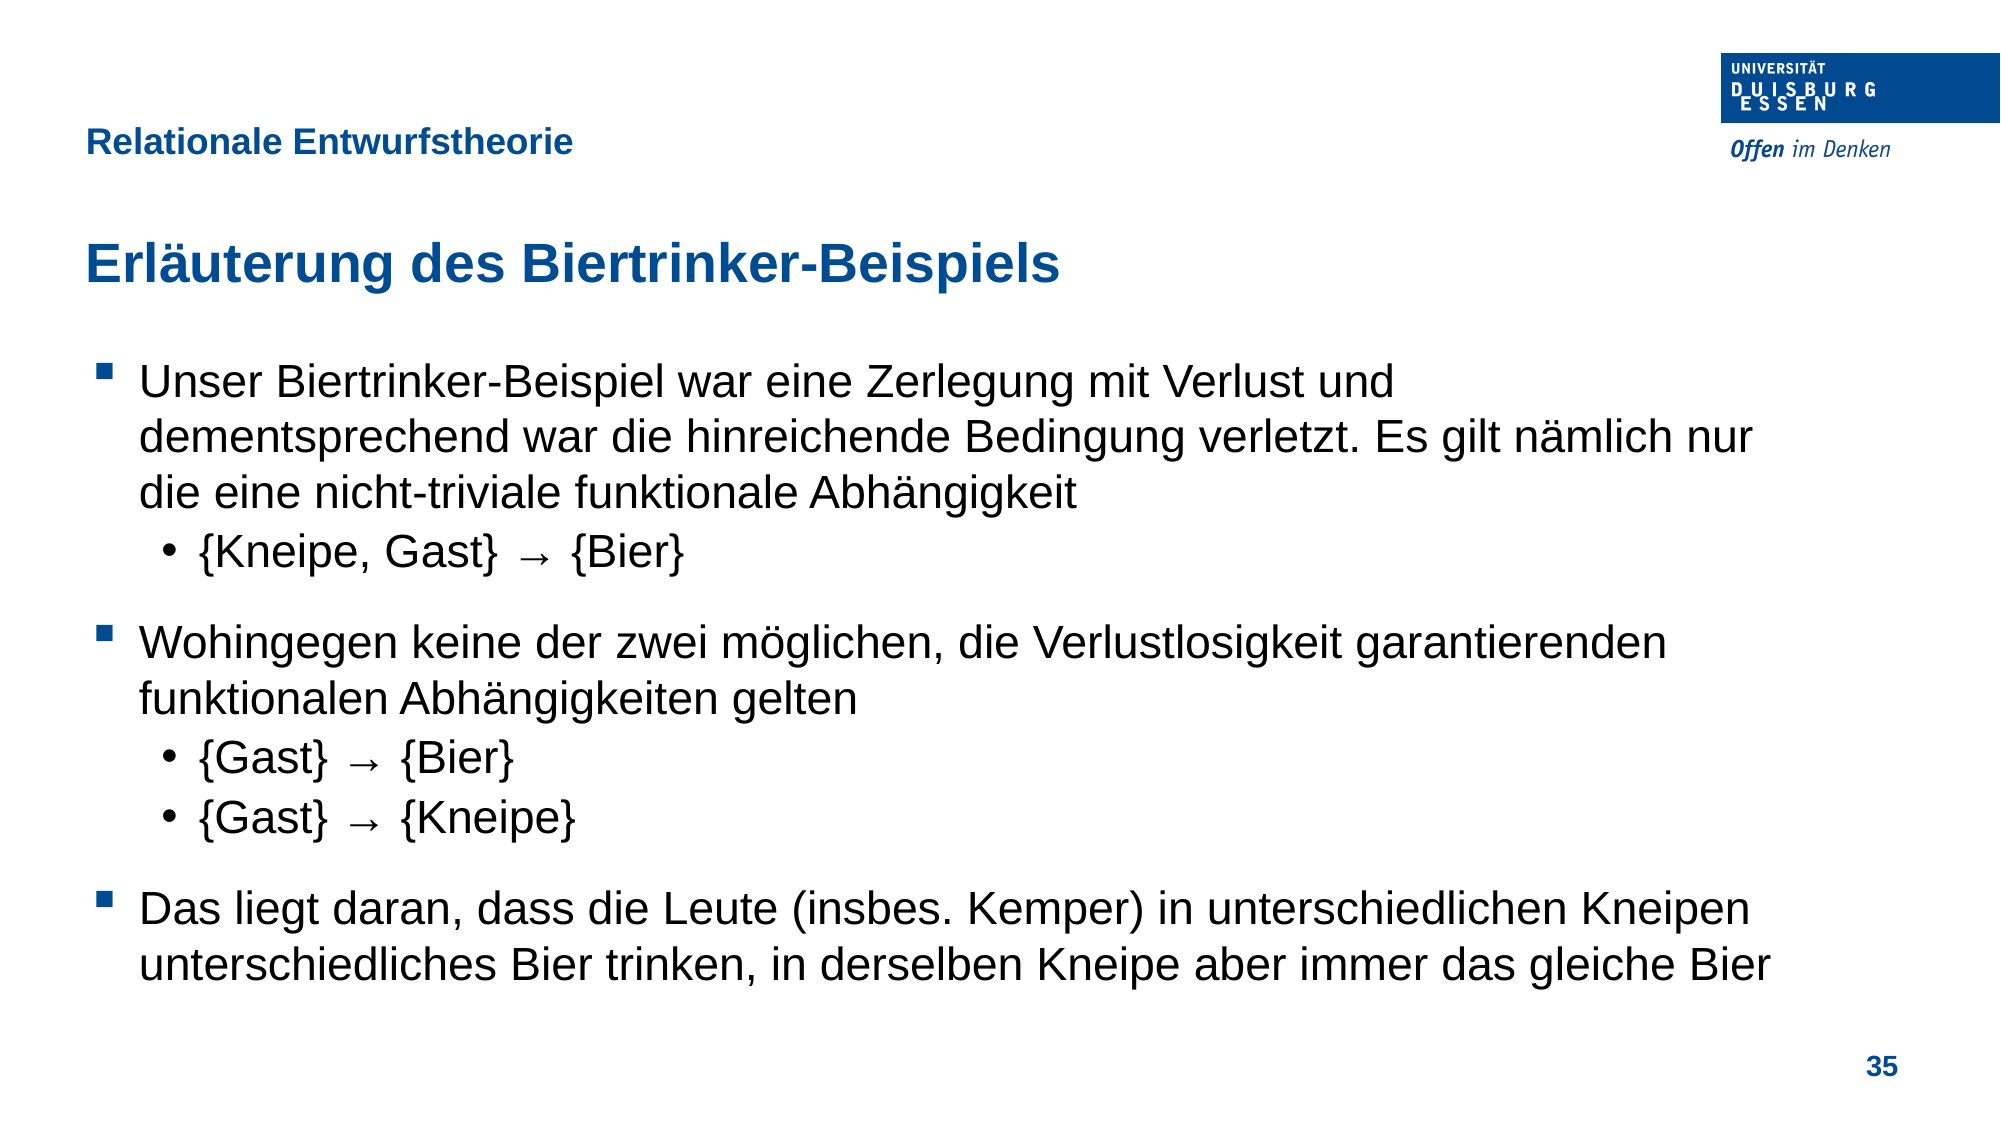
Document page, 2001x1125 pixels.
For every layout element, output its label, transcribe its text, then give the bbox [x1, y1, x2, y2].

slide_number 35 [1677, 1039, 1914, 1081]
list Unser Biertrinker-Beispiel war eine Zerlegung mit Verlust und dementsprechend war die hinreichende Bedingung verletzt. Es gilt nämlich nur die eine nicht-triviale funktionale Abhängigkeit {Kneipe, Gast} → {Bier} Wohingegen keine der zwei möglichen, die Verlustlosigkeit garantierenden funktionalen Abhängigkeiten gelten {Gast} → {Bier} {Gast} → {Kneipe} Das liegt daran, dass die Leute (insbes. Kemper) in unterschiedlichen Kneipen unterschiedliches Bier trinken, in derselben Kneipe aber immer das gleiche Bier [85, 343, 1794, 1012]
list Relationale Entwurfstheorie [85, 122, 1694, 163]
list Erläuterung des Biertrinker-Beispiels [85, 227, 1825, 303]
picture [1721, 53, 2000, 162]
